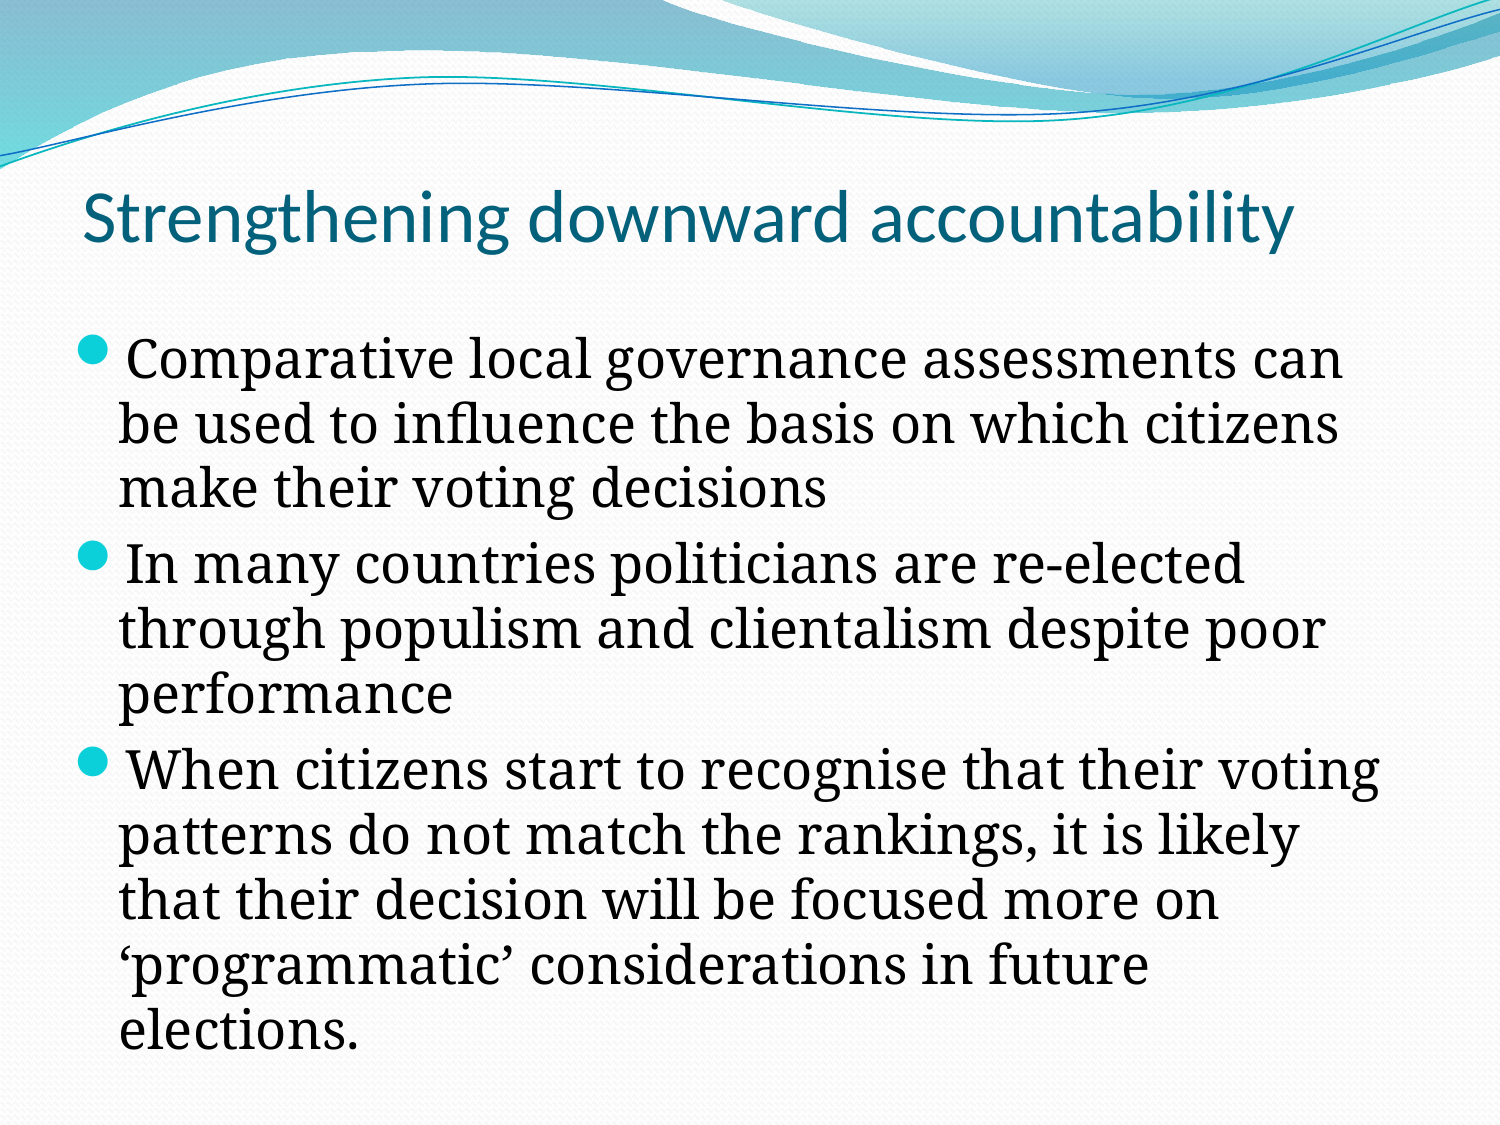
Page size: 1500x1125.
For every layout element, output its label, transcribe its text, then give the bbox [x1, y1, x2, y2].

list Comparative local governance assessments can be used to influence the basis on which citizens make their voting decisions In many countries politicians are re-elected through populism and clientalism despite poor performance When citizens start to recognise that their voting patterns do not match the rankings, it is likely that their decision will be focused more on ‘programmatic’ considerations in future elections. [58, 316, 1409, 1037]
title Strengthening downward accountability [81, 70, 1409, 259]
